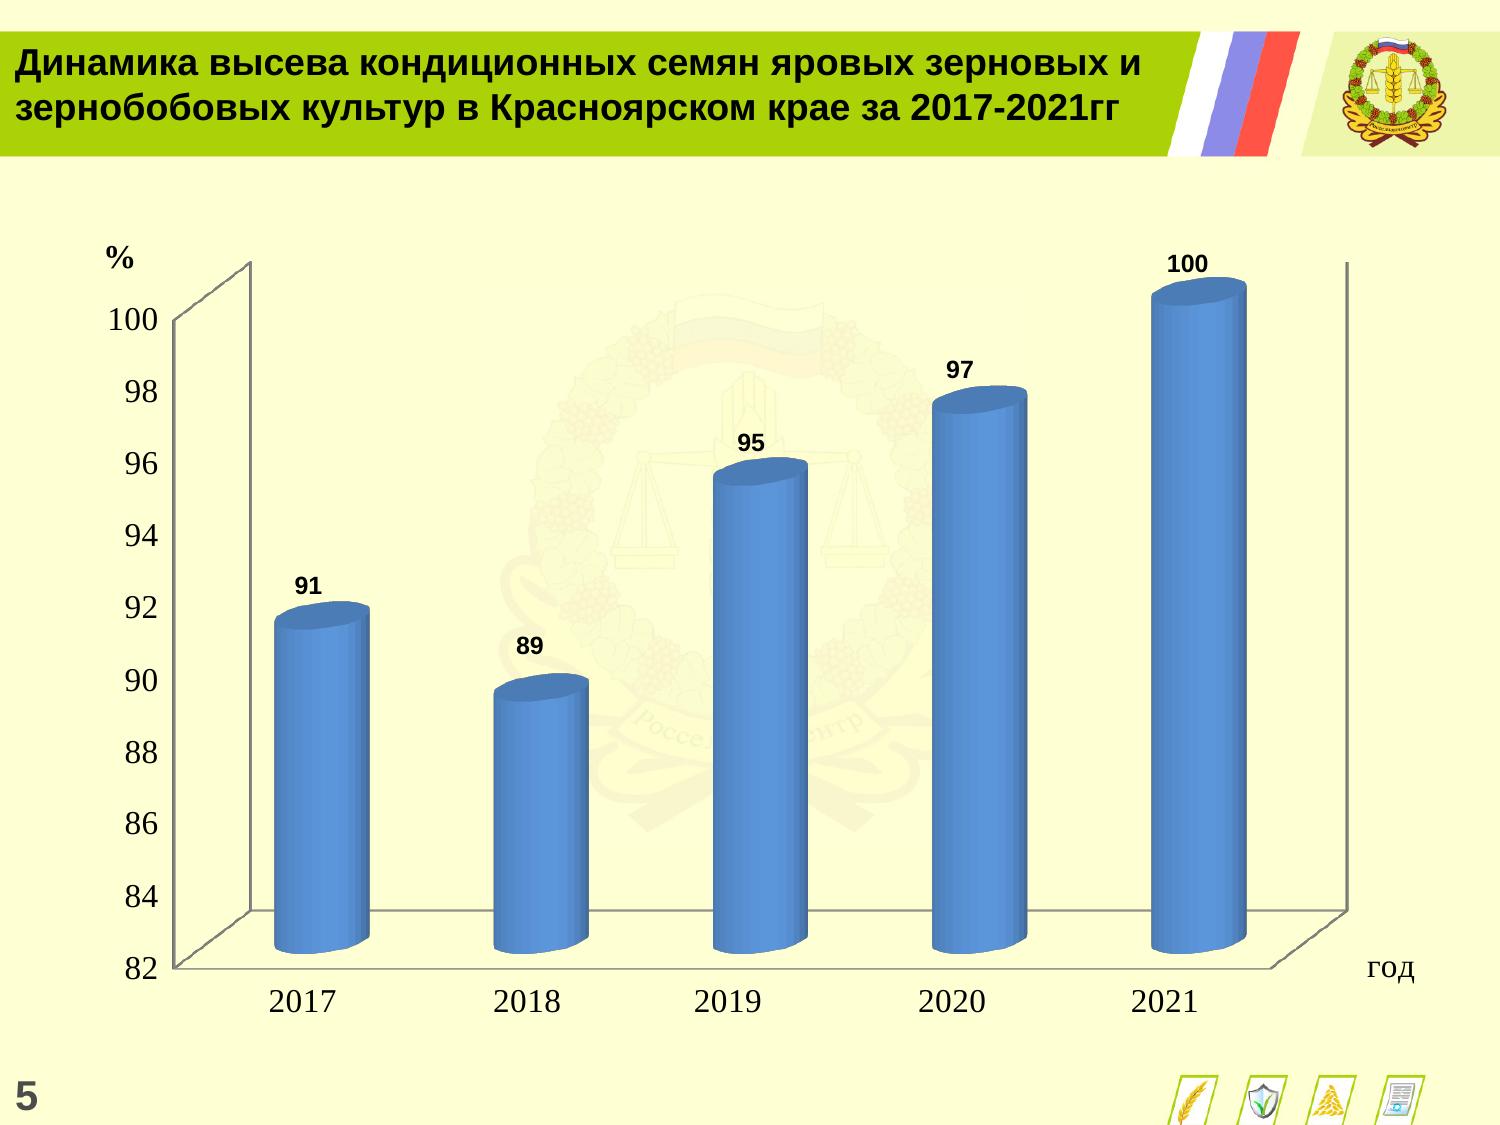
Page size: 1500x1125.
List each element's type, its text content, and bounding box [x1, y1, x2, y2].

title Динамика высева кондиционных семян яровых зерновых и зернобобовых культур в Красноярском крае за 2017-2021гг [0, 30, 1270, 149]
chart [76, 231, 1448, 1047]
slide_number 5 [0, 1075, 89, 1112]
picture [0, 0, 1500, 1125]
